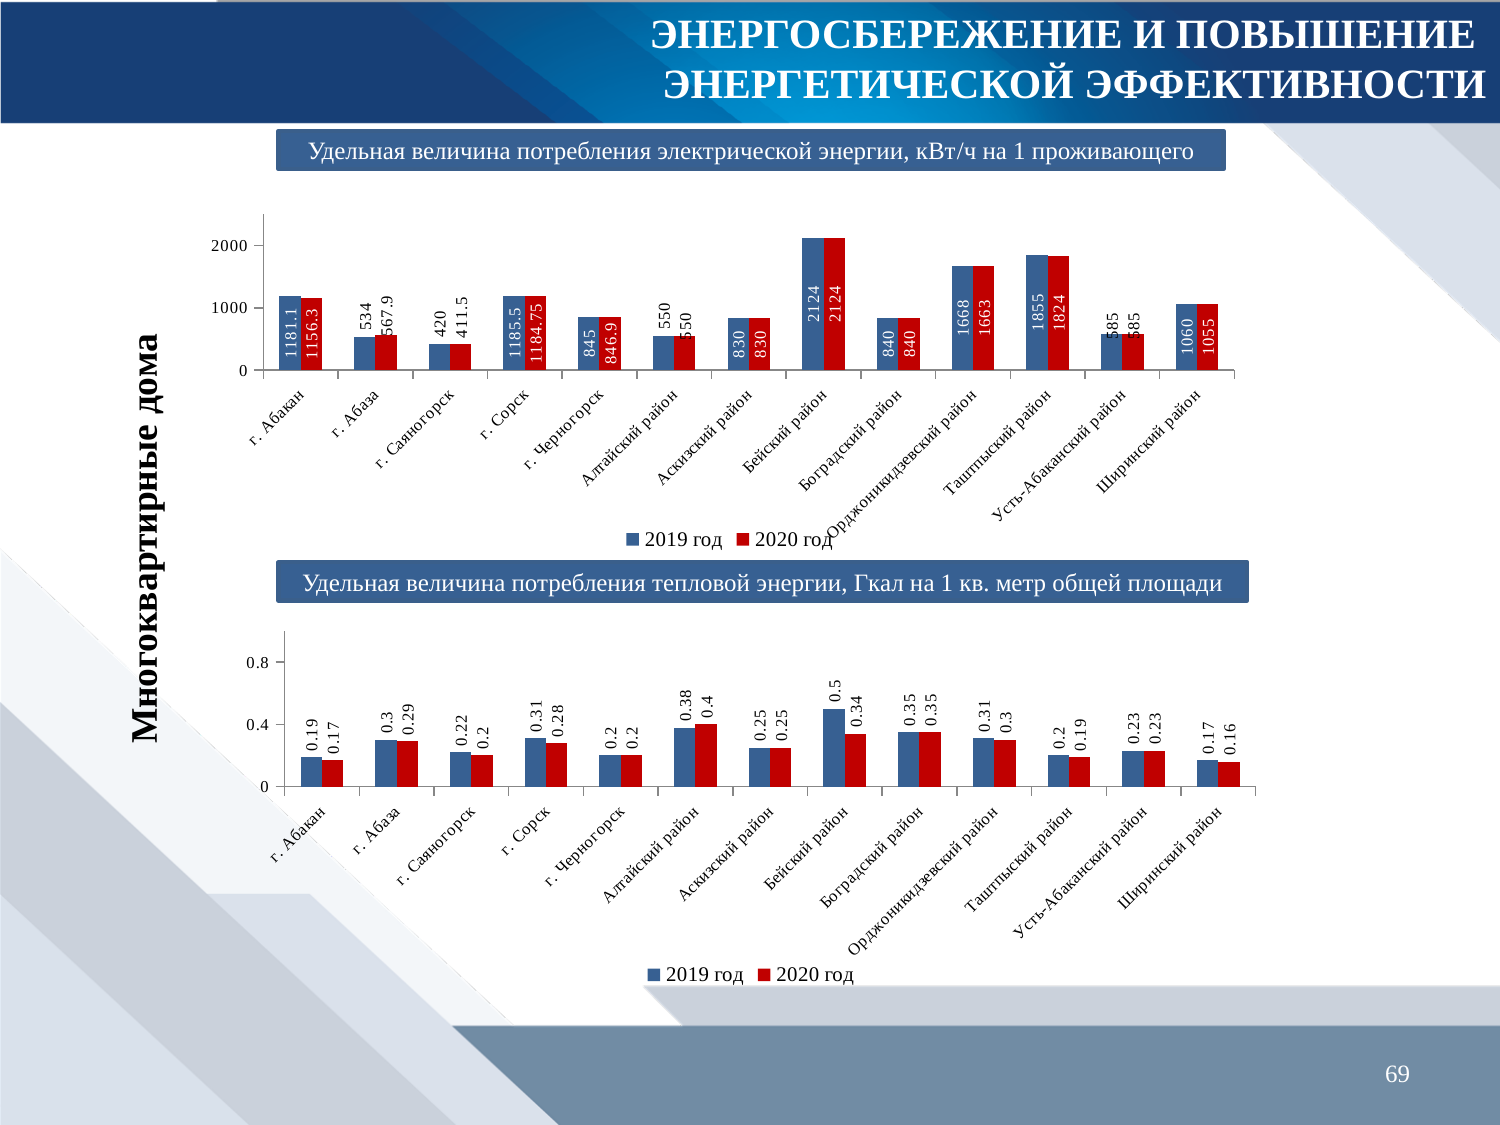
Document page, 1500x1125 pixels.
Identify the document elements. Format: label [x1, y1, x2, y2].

chart [223, 609, 1279, 993]
chart [201, 174, 1258, 558]
picture [0, 0, 1500, 1125]
